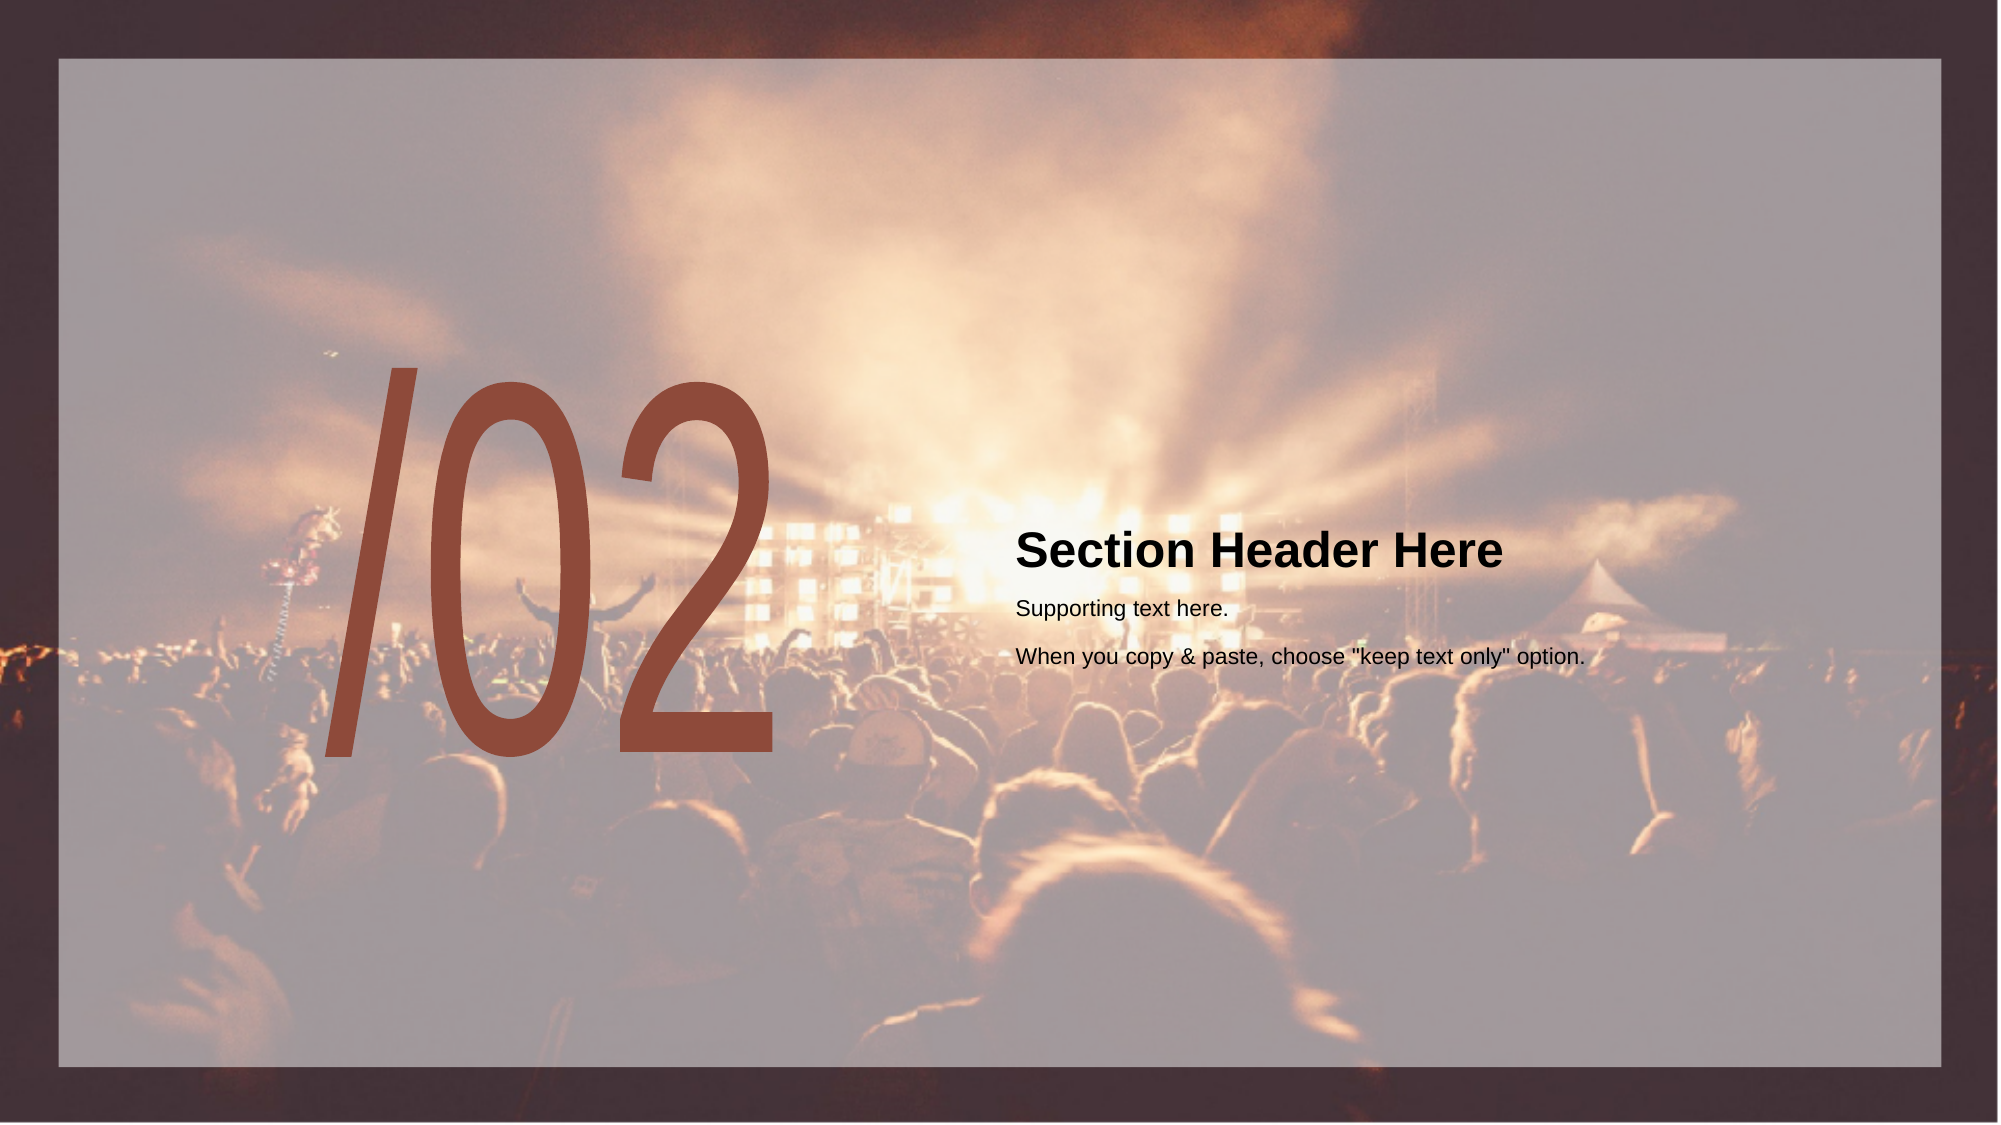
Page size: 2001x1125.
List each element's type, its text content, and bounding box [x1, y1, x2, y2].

picture [0, 0, 2000, 1125]
list Supporting text here. When you copy & paste, choose "keep text only" option. [1000, 585, 1890, 753]
title Section Header Here [1000, 439, 1890, 585]
